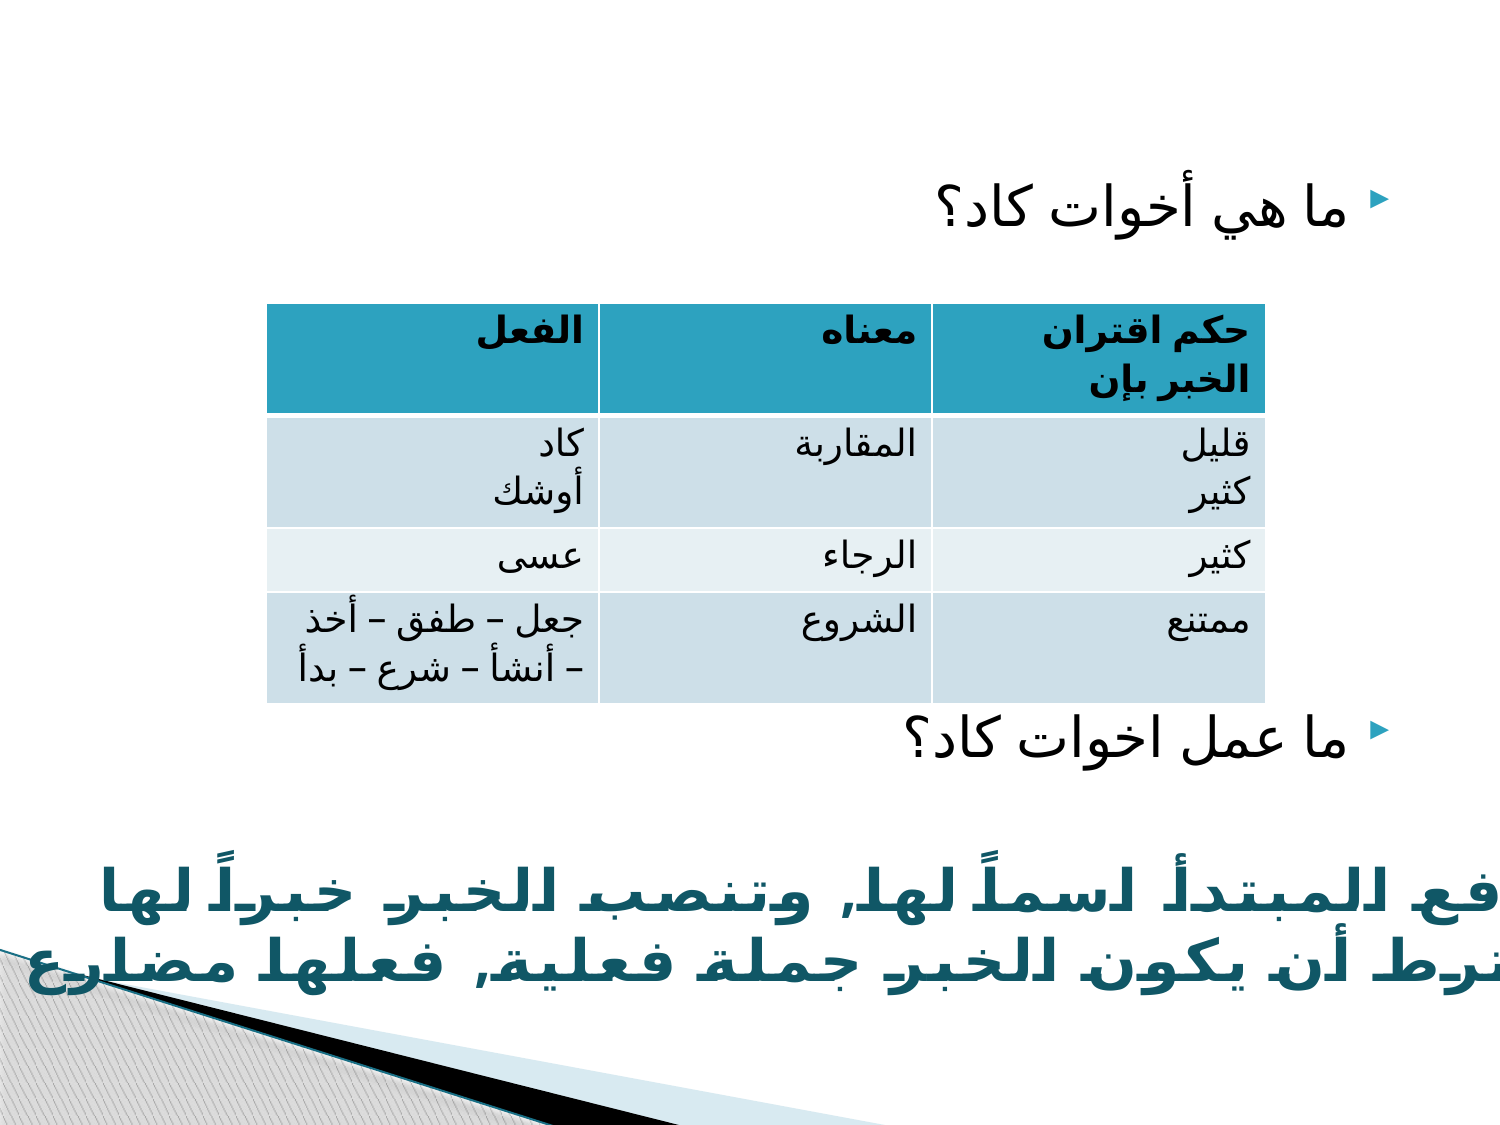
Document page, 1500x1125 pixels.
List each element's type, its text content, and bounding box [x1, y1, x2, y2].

list ما هي أخوات كاد؟ ما عمل اخوات كاد؟ [75, 162, 1425, 845]
table_cell المقاربة [600, 418, 931, 527]
table_cell الرجاء [600, 529, 931, 591]
table_header حكم اقتران الخبر بإن [933, 304, 1265, 413]
table_cell عسى [267, 529, 598, 591]
table_cell ممتنع [933, 593, 1265, 703]
text_box ترفع المبتدأ اسماً لها, وتنصب الخبر خبراً لها ويشترط أن يكون الخبر جملة فعلية, فعلها مضارع [9, 845, 1500, 1001]
table_cell كاد أوشك [267, 418, 598, 527]
table_cell الشروع [600, 593, 931, 703]
table_header معناه [600, 304, 931, 413]
table_cell كثير [933, 529, 1265, 591]
table_header الفعل [267, 304, 598, 413]
table_cell قليل كثير [933, 418, 1265, 527]
table_cell جعل – طفق – أخذ – أنشأ – شرع – بدأ [267, 593, 598, 703]
